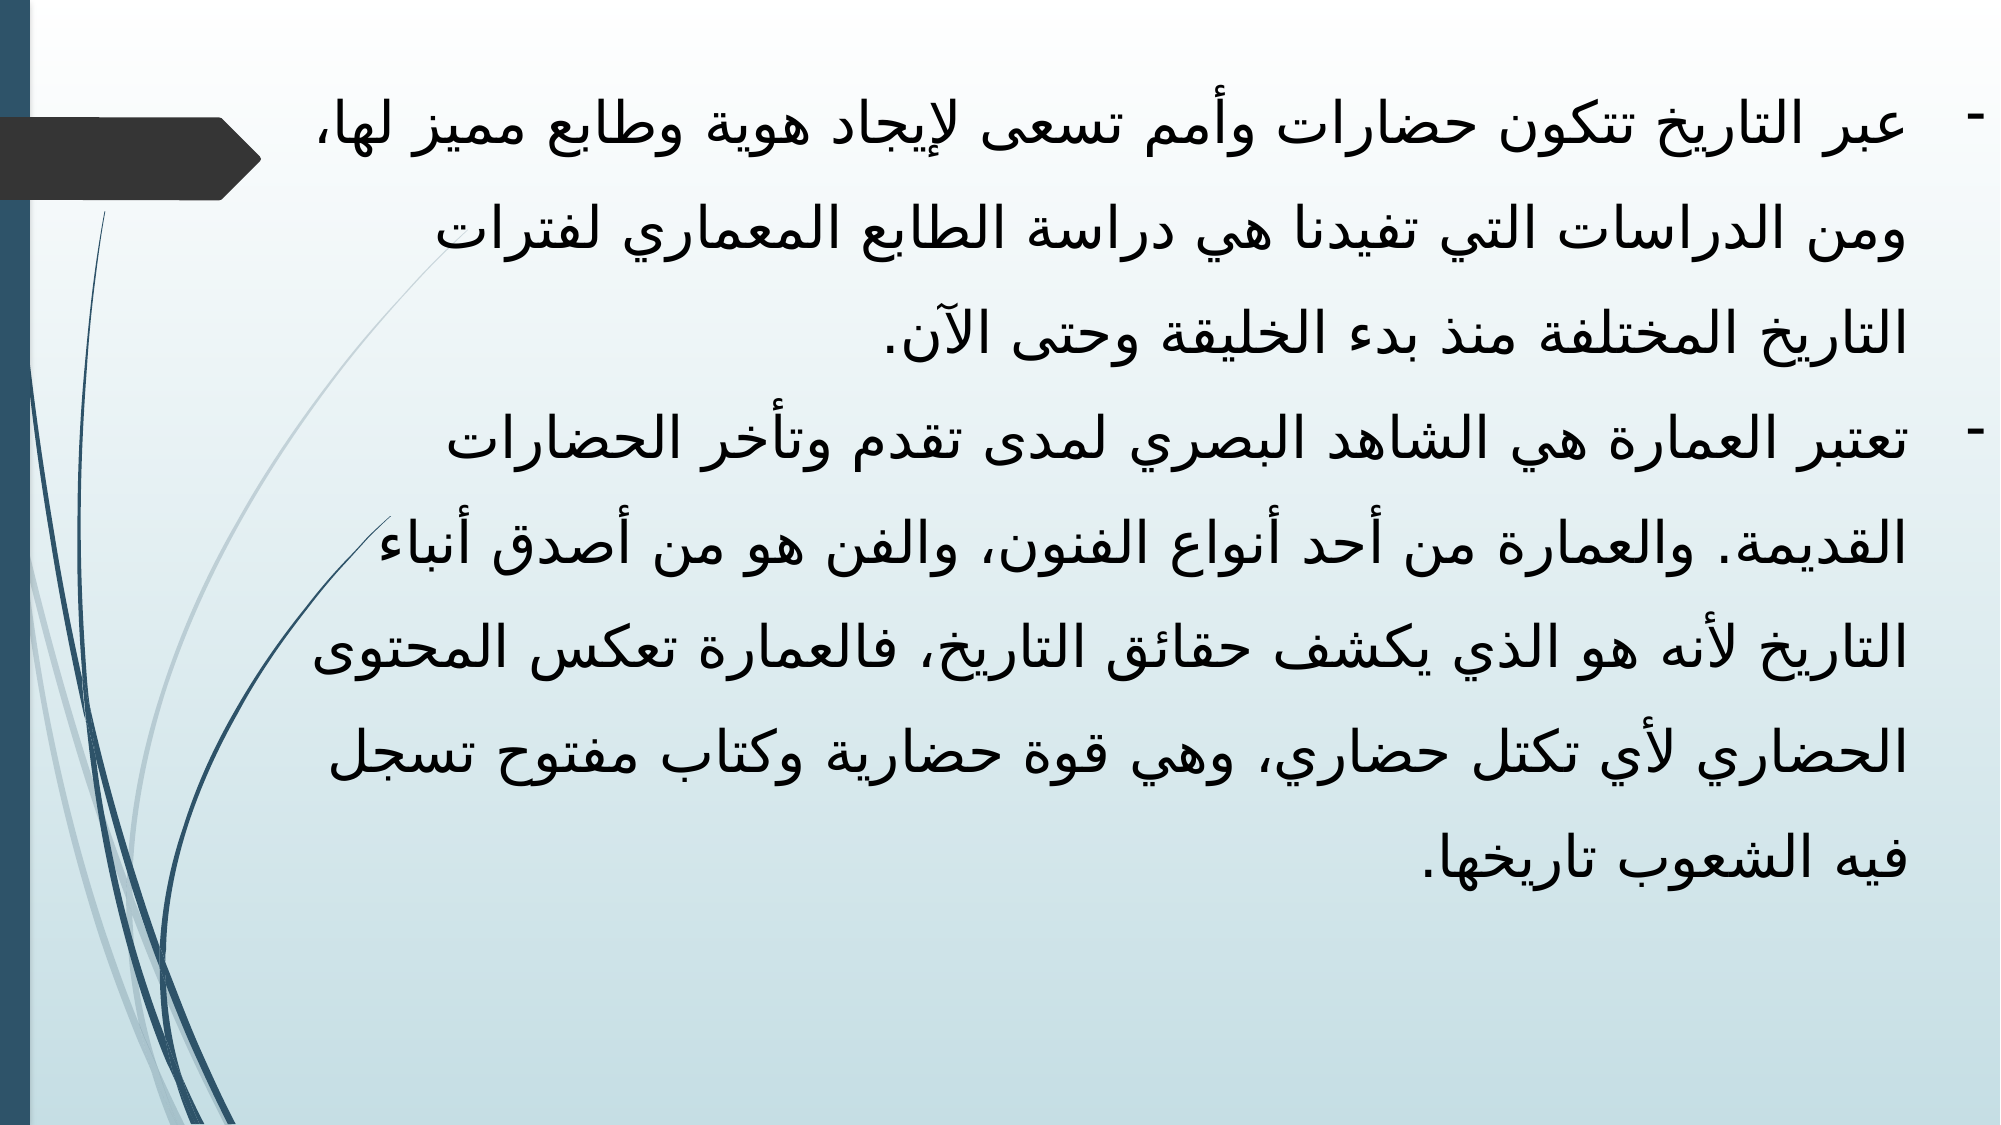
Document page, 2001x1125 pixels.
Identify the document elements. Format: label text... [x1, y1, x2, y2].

text_box عبر التاريخ تتكون حضارات وأمم تسعى لإيجاد هوية وطابع مميز لها، ومن الدراسات التي تفيدنا هي دراسة الطابع المعماري لفترات التاريخ المختلفة منذ بدء الخليقة وحتى الآن. تعتبر العمارة هي الشاهد البصري لمدى تقدم وتأخر الحضارات القديمة. والعمارة من أحد أنواع الفنون، والفن هو من أصدق أنباء التاريخ لأنه هو الذي يكشف حقائق التاريخ، فالعمارة تعكس المحتوى الحضاري لأي تكتل حضاري، وهي قوة حضارية وكتاب مفتوح تسجل فيه الشعوب تاريخها. [252, 42, 2000, 1037]
